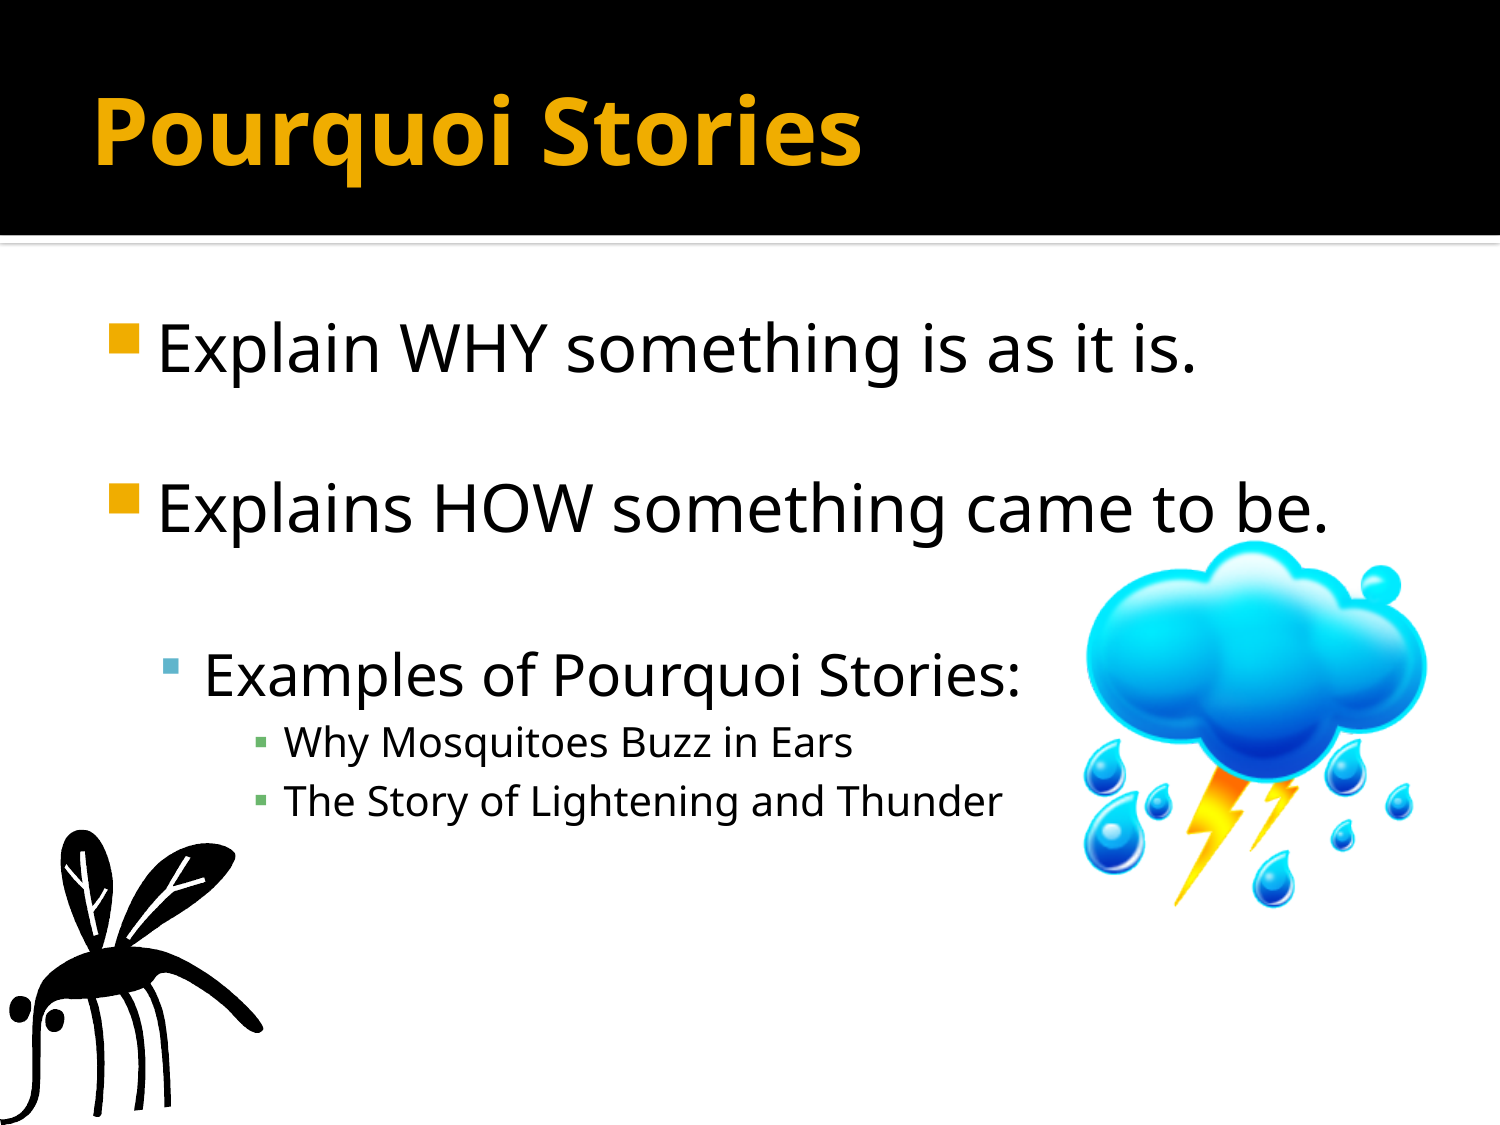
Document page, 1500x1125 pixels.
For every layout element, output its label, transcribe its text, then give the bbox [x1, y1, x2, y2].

title Pourquoi Stories [75, 25, 1425, 231]
picture [0, 829, 264, 1125]
list Explain WHY something is as it is. Explains HOW something came to be. Examples of Pourquoi Stories: Why Mosquitoes Buzz in Ears The Story of Lightening and Thunder [75, 291, 1425, 1050]
picture [1024, 512, 1475, 963]
